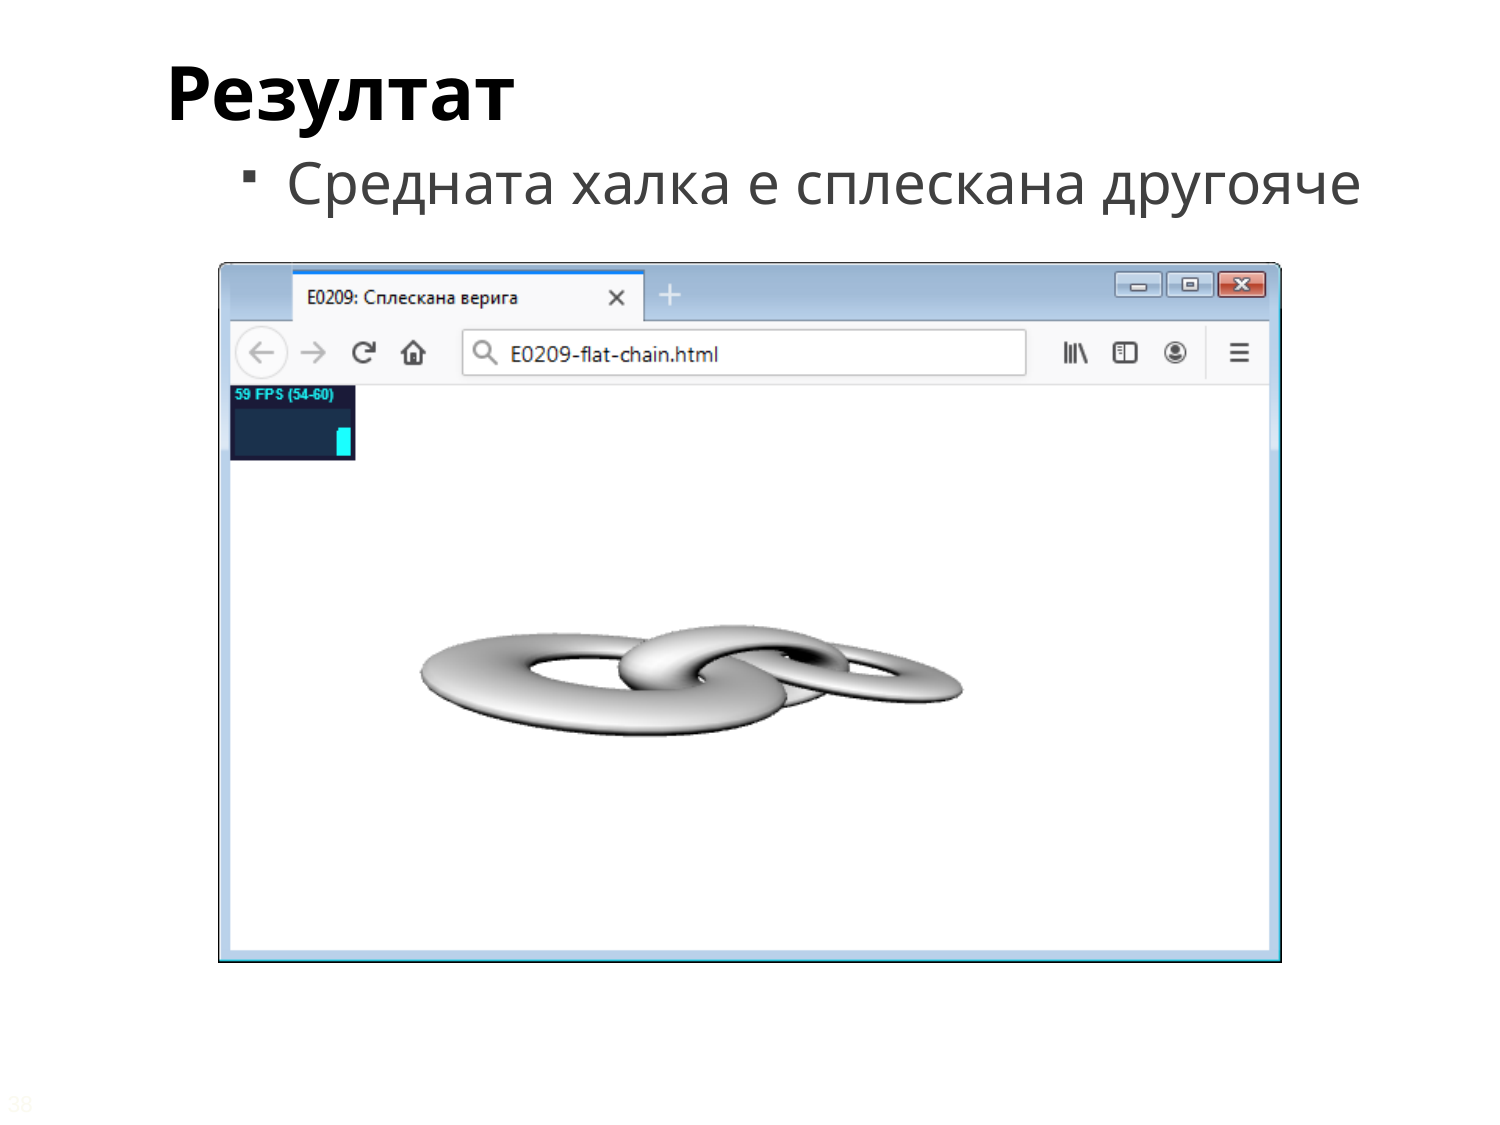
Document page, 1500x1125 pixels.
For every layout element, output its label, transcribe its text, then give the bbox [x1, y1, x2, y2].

list Резултат Средната халка е сплескана другояче [150, 37, 1488, 1113]
picture [218, 262, 1282, 963]
